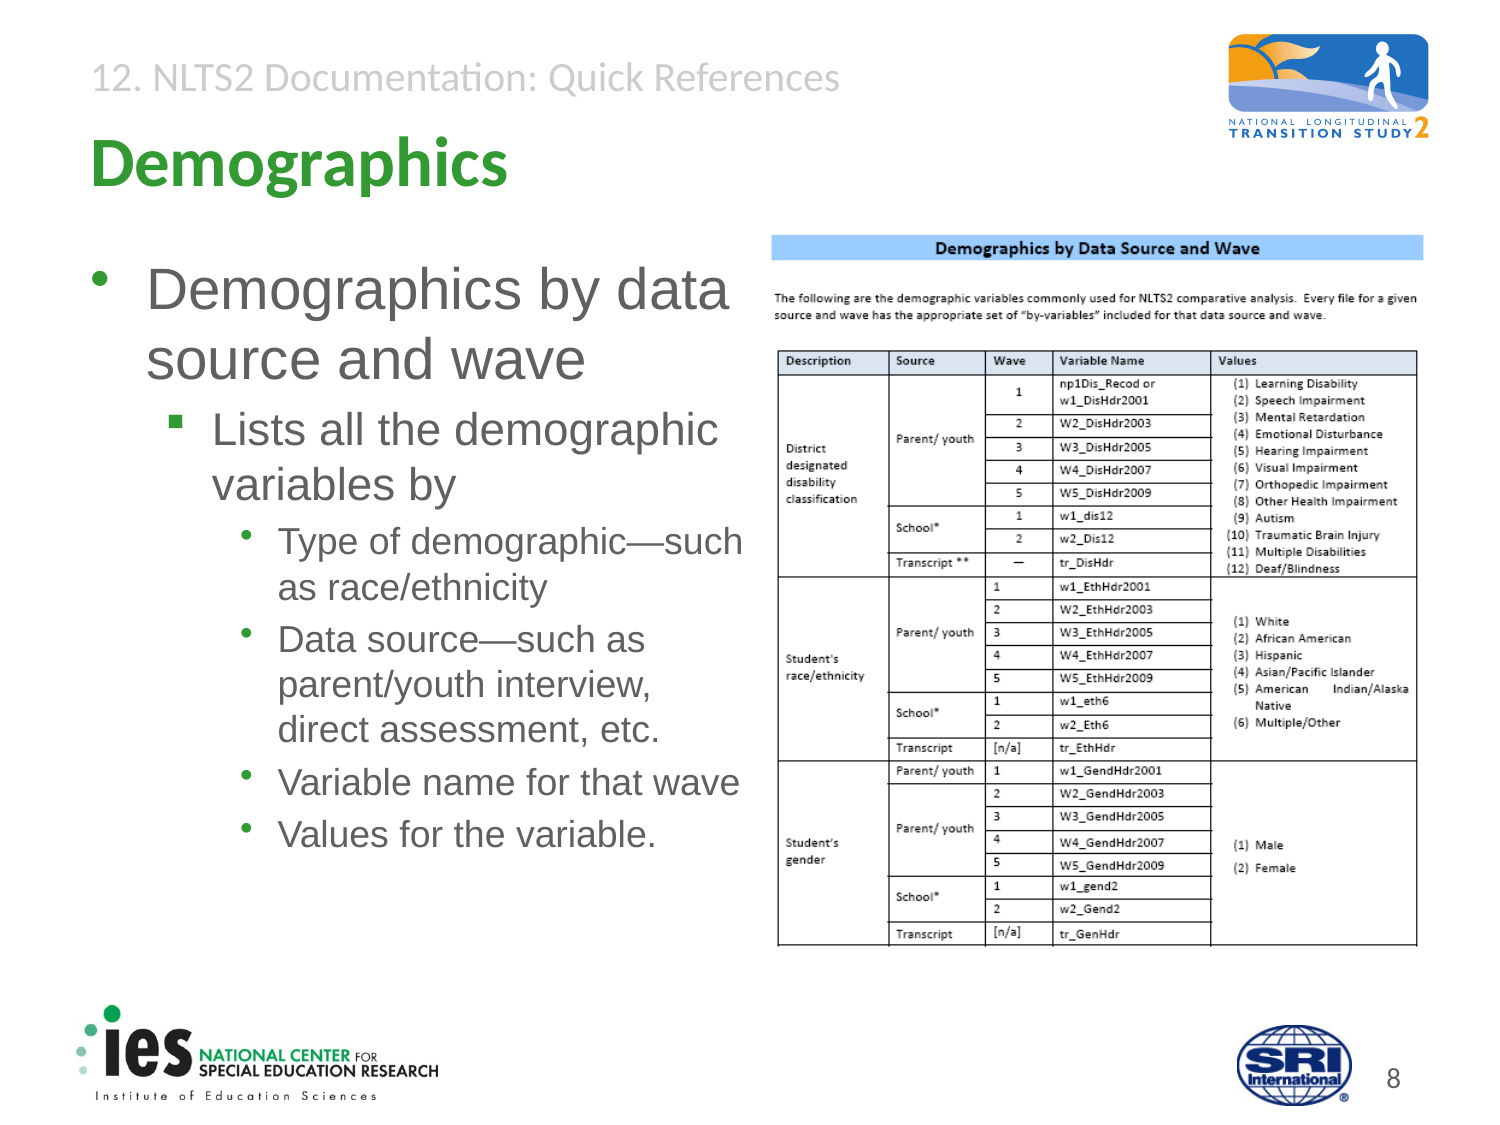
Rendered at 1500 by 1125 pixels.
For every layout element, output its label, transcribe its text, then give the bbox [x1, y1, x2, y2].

slide_number 7 [1312, 1051, 1417, 1125]
list Demographics by data source and wave Lists all the demographic variables by Type of demographic—such as race/ethnicity Data source—such as parent/youth interview, direct assessment, etc. Variable name for that wave Values for the variable. [74, 243, 763, 987]
picture [76, 1005, 438, 1100]
title Demographics [74, 90, 1426, 226]
picture [749, 224, 1451, 956]
picture [1237, 1025, 1352, 1106]
